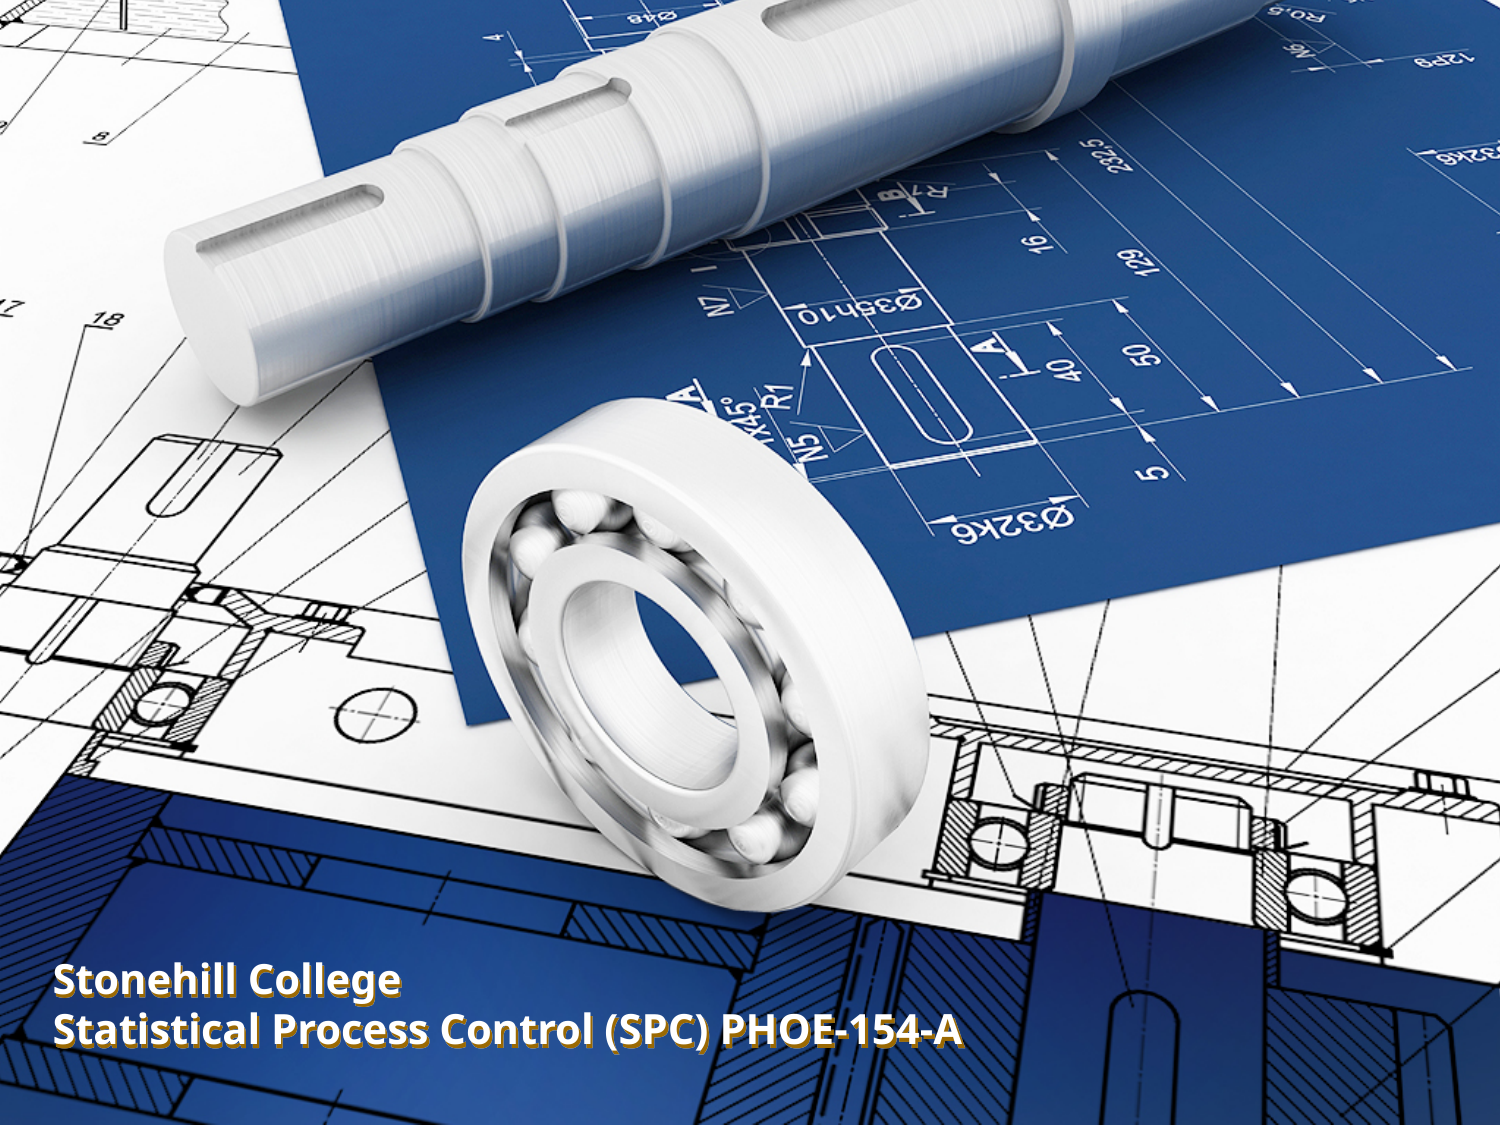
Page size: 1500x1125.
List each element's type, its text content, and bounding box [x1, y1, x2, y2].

title Stonehill College Statistical Process Control (SPC) PHOE-154-A [37, 950, 1175, 1057]
picture [0, 0, 1500, 1125]
